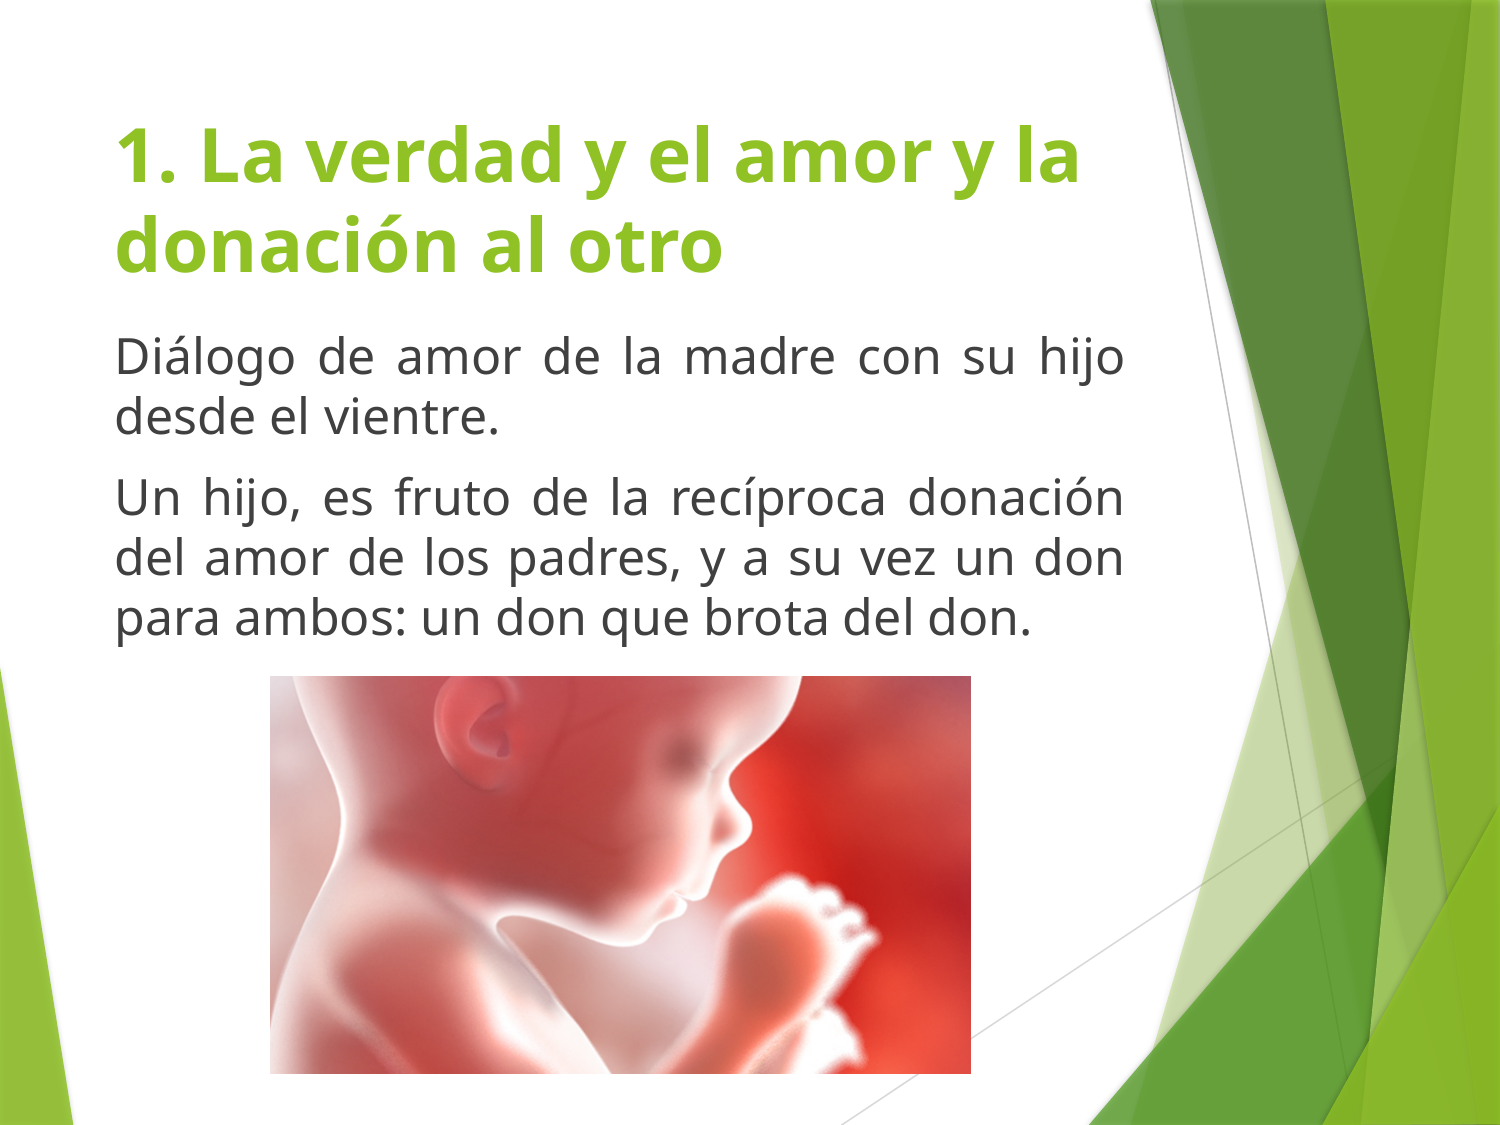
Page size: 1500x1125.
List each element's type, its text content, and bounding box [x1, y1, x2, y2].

title 1. La verdad y el amor y la donación al otro [99, 99, 1142, 316]
list Diálogo de amor de la madre con su hijo desde el vientre. Un hijo, es fruto de la recíproca donación del amor de los padres, y a su vez un don para ambos: un don que brota del don. [99, 316, 1142, 954]
picture [270, 675, 972, 1074]
